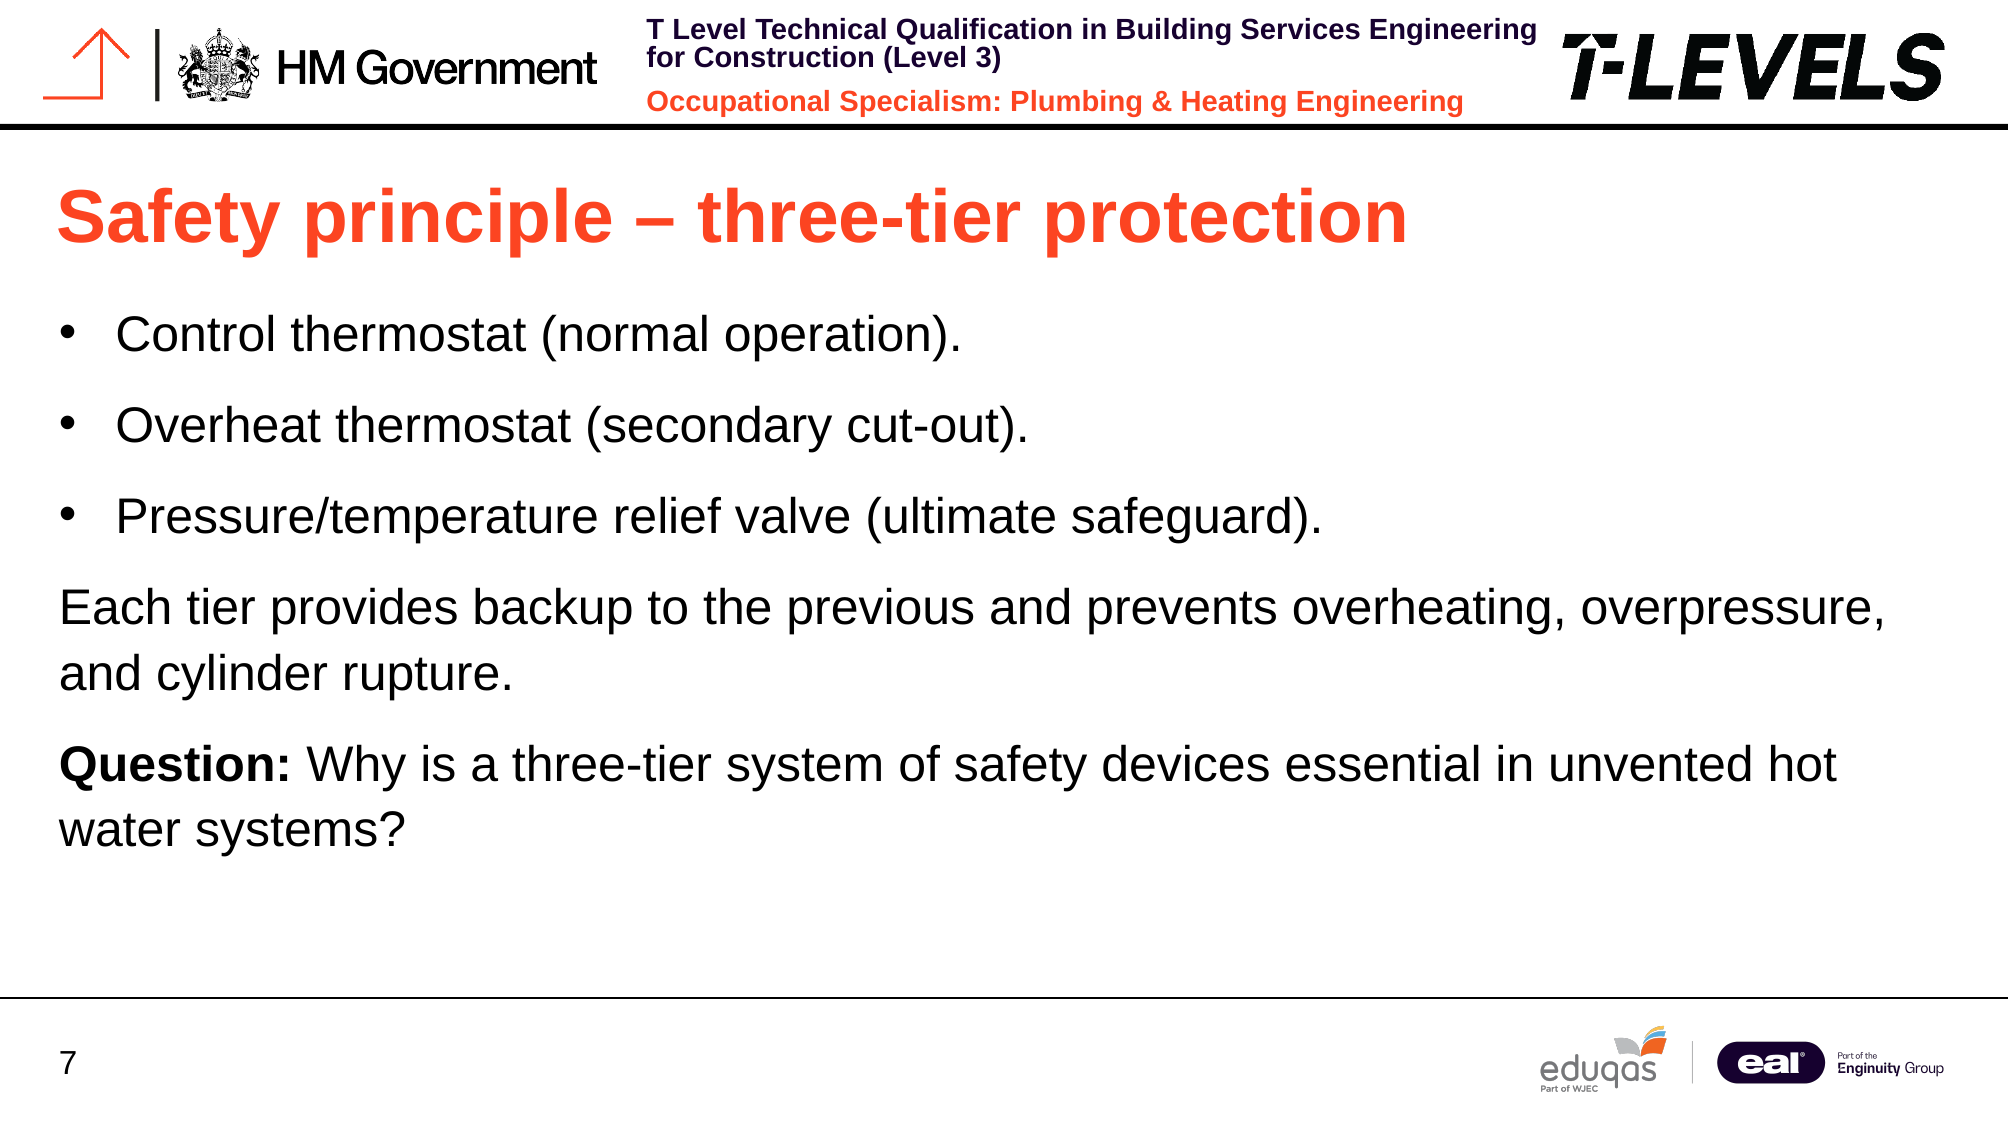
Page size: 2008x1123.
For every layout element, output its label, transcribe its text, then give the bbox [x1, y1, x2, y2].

picture [1535, 1021, 1949, 1097]
picture [38, 27, 136, 100]
title Safety principle – three-tier protection [41, 111, 1949, 314]
picture [1543, 25, 1964, 108]
list Control thermostat (normal operation). Overheat thermostat (secondary cut-out). Pressure/temperature relief valve (ultimate safeguard). Each tier provides backup to the previous and prevents overheating, overpressure, and cylinder rupture. Question: Why is a three-tier system of safety devices essential in unvented hot water systems? [59, 295, 1949, 975]
picture [155, 28, 597, 102]
